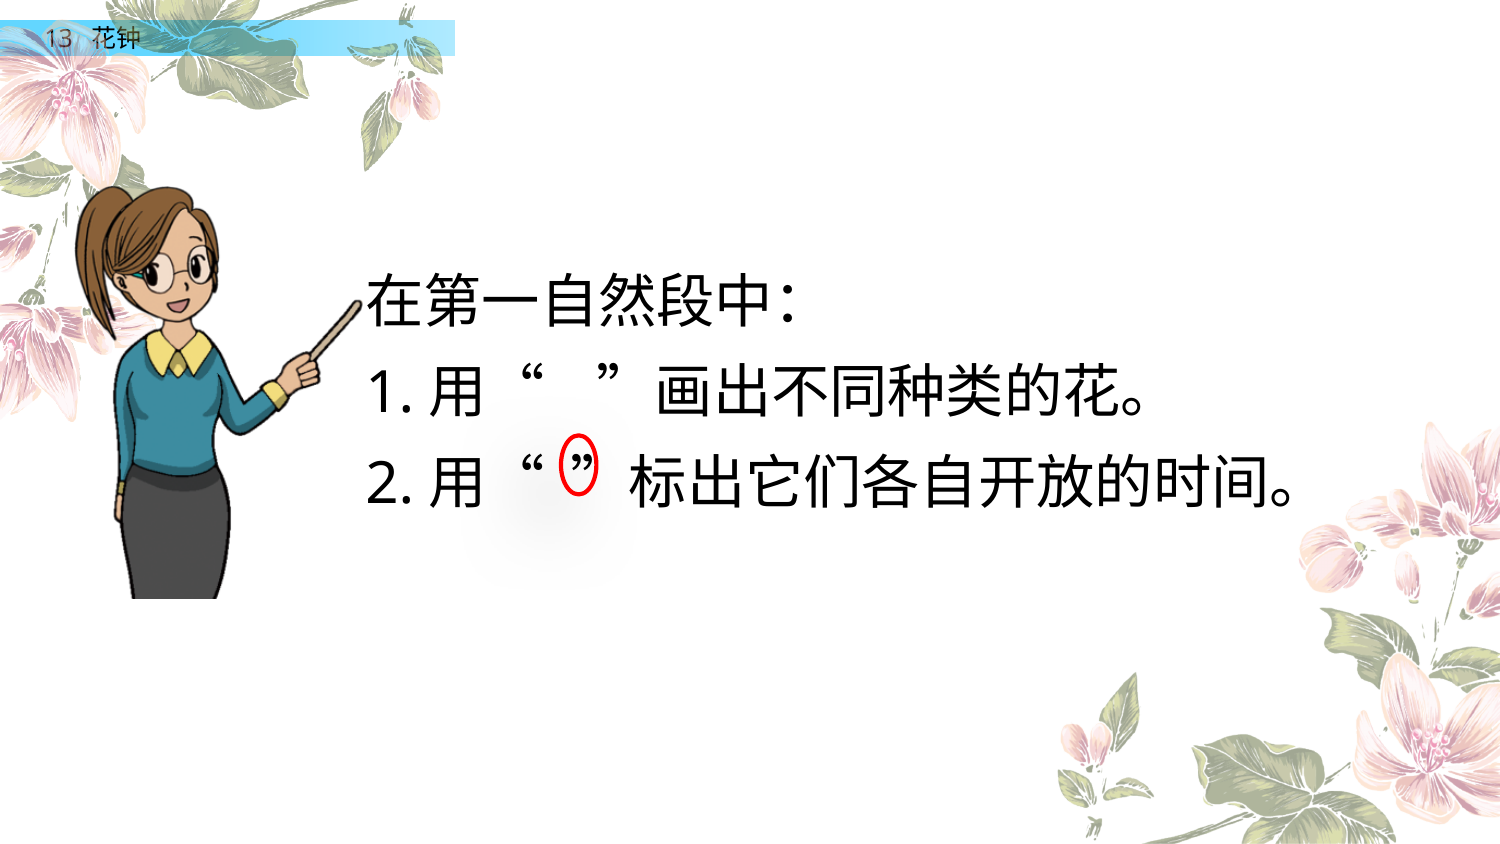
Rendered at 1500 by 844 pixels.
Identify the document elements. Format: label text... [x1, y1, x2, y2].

picture [0, 0, 443, 599]
text_box [558, 433, 599, 497]
picture [1058, 422, 1500, 844]
text_box 在第一自然段中： 1.用“ ”画出不同种类的花。 2.用“ ”标出它们各自开放的时间。 [367, 235, 1461, 523]
